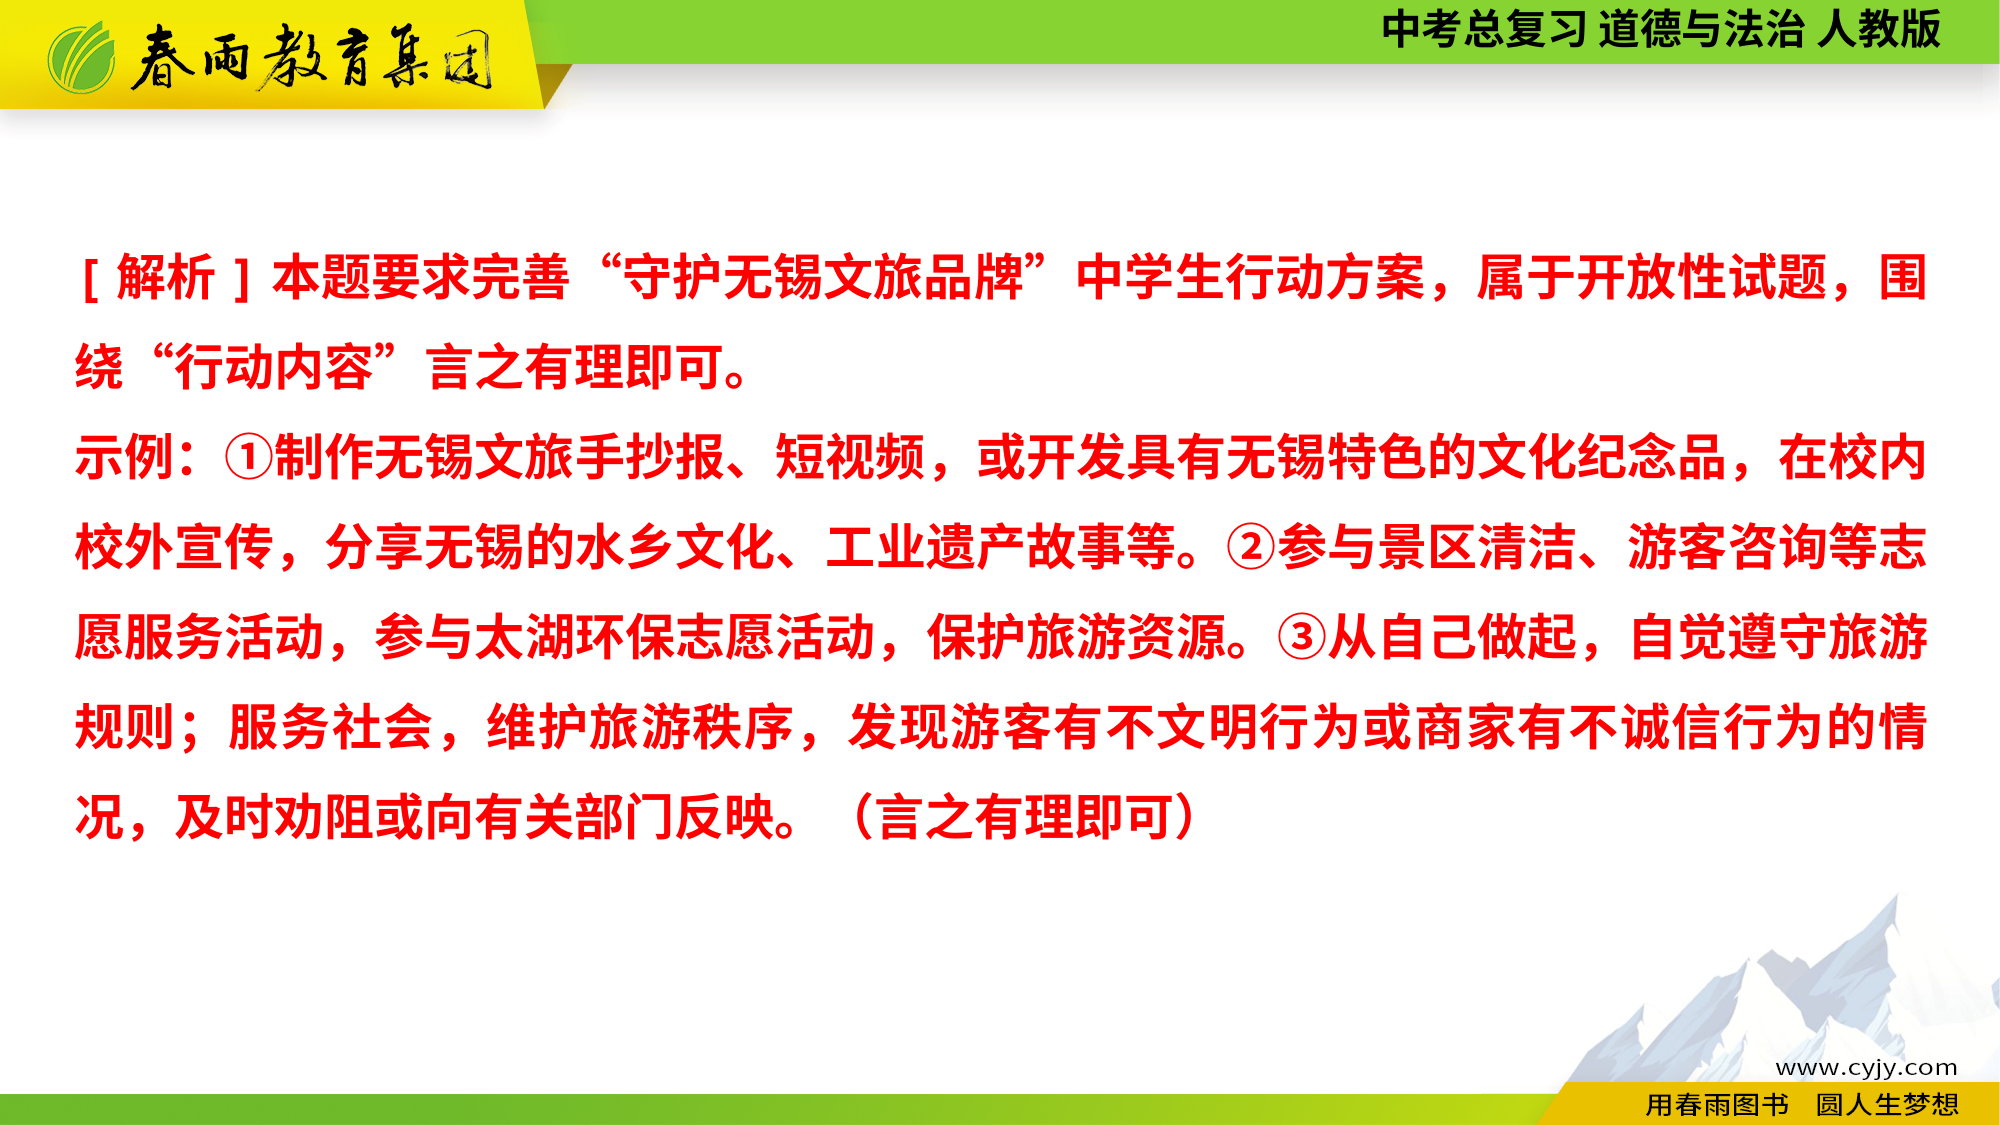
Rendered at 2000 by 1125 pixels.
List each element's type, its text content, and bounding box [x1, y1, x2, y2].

list 示例：①制作无锡文旅手抄报、短视频，或开发具有无锡特色的文化纪念品，在校内校外宣传，分享无锡的水乡文化、工业遗产故事等。②参与景区清洁、游客咨询等志愿服务活动，参与太湖环保志愿活动，保护旅游资源。③从自己做起，自觉遵守旅游规则；服务社会，维护旅游秩序，发现游客有不文明行为或商家有不诚信行为的情况，及时劝阻或向有关部门反映。（言之有理即可） [59, 403, 1944, 846]
text_box [解析]本题要求完善“守护无锡文旅品牌”中学生行动方案，属于开放性试题，围绕“行动内容”言之有理即可。 [59, 208, 1944, 403]
picture [0, 0, 2000, 1125]
